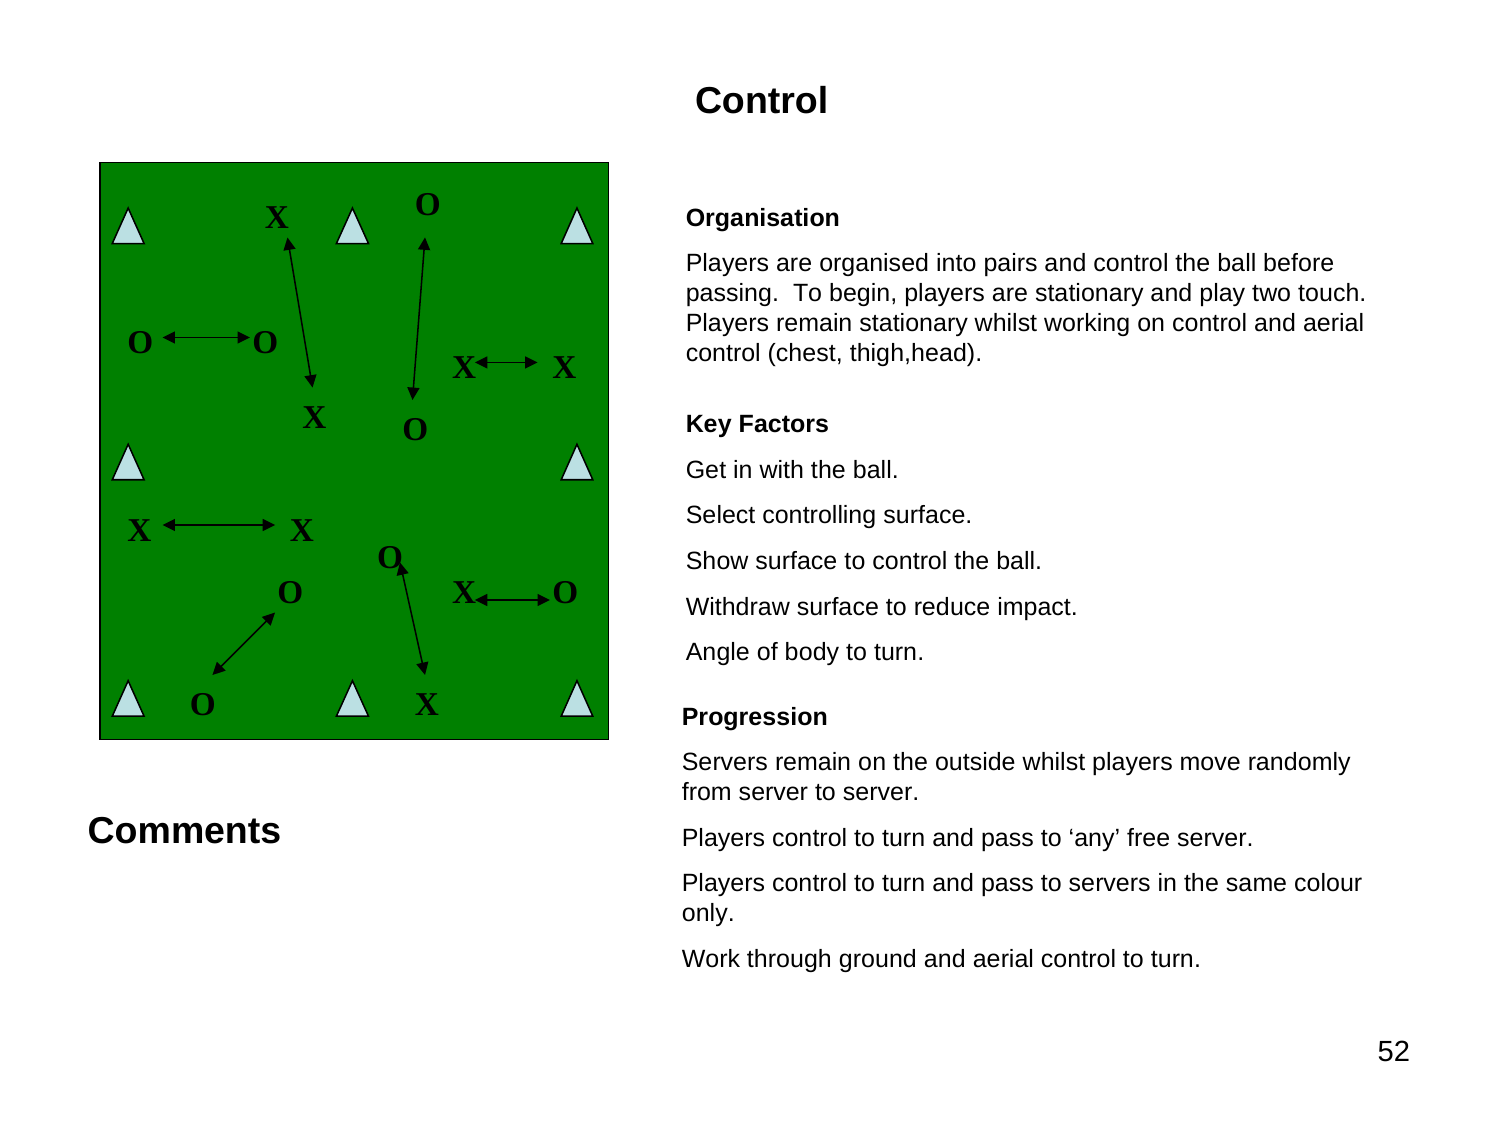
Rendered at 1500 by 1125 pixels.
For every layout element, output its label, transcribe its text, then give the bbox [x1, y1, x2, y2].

text_box <number> [1074, 1024, 1425, 1103]
text_box O [112, 312, 200, 368]
text_box X [437, 337, 500, 393]
text_box [561, 444, 593, 480]
text_box [396, 562, 429, 675]
text_box [474, 593, 550, 607]
text_box [162, 518, 276, 532]
text_box [336, 680, 369, 717]
text_box [283, 237, 317, 388]
text_box [407, 237, 431, 400]
text_box O [262, 562, 338, 618]
text_box [162, 331, 250, 344]
text_box [112, 444, 144, 480]
text_box O [237, 312, 300, 368]
text_box [561, 207, 593, 244]
text_box [212, 612, 276, 676]
text_box X [287, 387, 363, 443]
text_box [336, 207, 369, 244]
text_box O [174, 674, 263, 731]
text_box O [362, 528, 425, 584]
text_box X [249, 187, 325, 243]
text_box Progression Servers remain on the outside whilst players move randomly from server to server. Players control to turn and pass to ‘any’ free server. Players control to turn and pass to servers in the same colour only. Work through ground and aerial control to turn. [667, 692, 1412, 980]
text_box [561, 680, 593, 717]
text_box Key Factors Get in with the ball. Select controlling surface. Show surface to control the ball. Withdraw surface to reduce impact. Angle of body to turn. [671, 399, 1396, 674]
text_box O [537, 562, 588, 618]
text_box O [387, 399, 500, 456]
text_box [112, 207, 144, 244]
text_box X [399, 674, 500, 731]
text_box [474, 356, 538, 369]
text_box X [537, 337, 588, 393]
text_box X [112, 499, 200, 556]
text_box O [399, 174, 475, 231]
text_box X [437, 562, 500, 618]
text_box Control [253, 0, 1270, 198]
text_box [100, 162, 609, 740]
text_box Organisation Players are organised into pairs and control the ball before passing. To begin, players are stationary and play two touch. Players remain stationary whilst working on control and aerial control (chest, thigh,head). [671, 193, 1412, 375]
text_box Comments [72, 798, 624, 859]
text_box X [275, 499, 363, 556]
text_box [112, 680, 144, 717]
